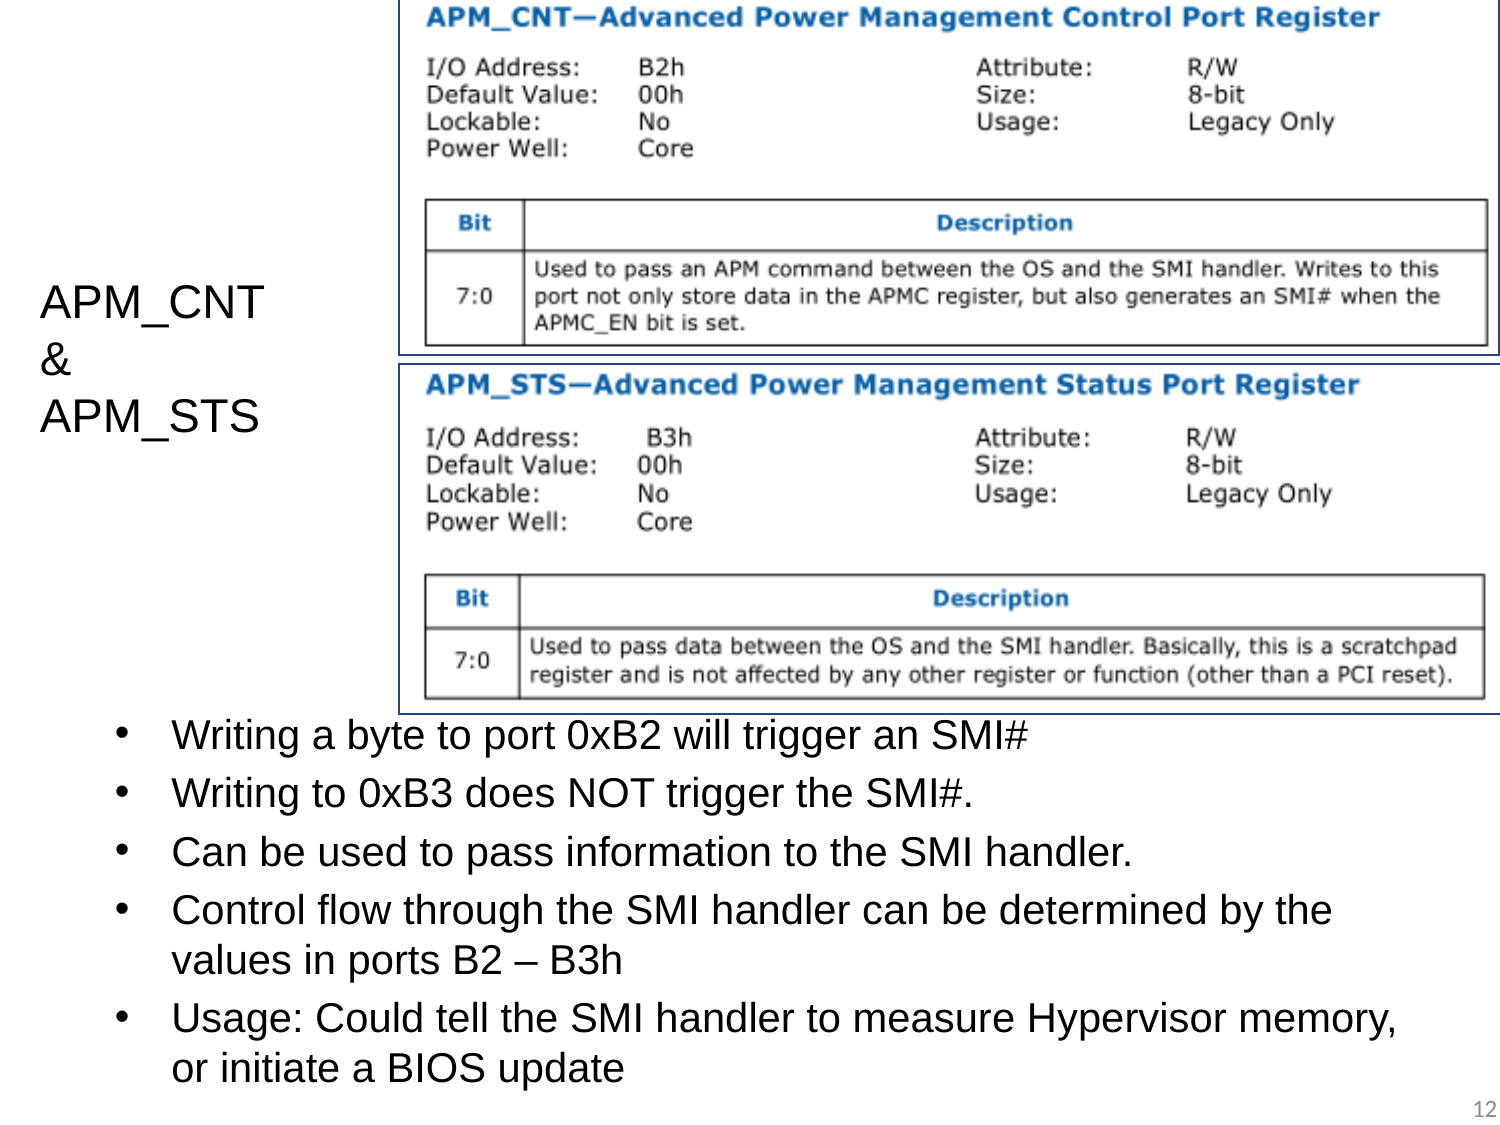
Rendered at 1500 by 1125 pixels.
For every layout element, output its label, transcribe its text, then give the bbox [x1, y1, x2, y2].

list Writing a byte to port 0xB2 will trigger an SMI# Writing to 0xB3 does NOT trigger the SMI#. Can be used to pass information to the SMI handler. Control flow through the SMI handler can be determined by the values in ports B2 – B3h Usage: Could tell the SMI handler to measure Hypervisor memory, or initiate a BIOS update [99, 699, 1450, 1118]
picture [399, 0, 1499, 355]
slide_number 12 [1162, 1077, 1500, 1125]
picture [399, 364, 1500, 714]
title APM_CNT & APM_STS [24, 262, 398, 450]
